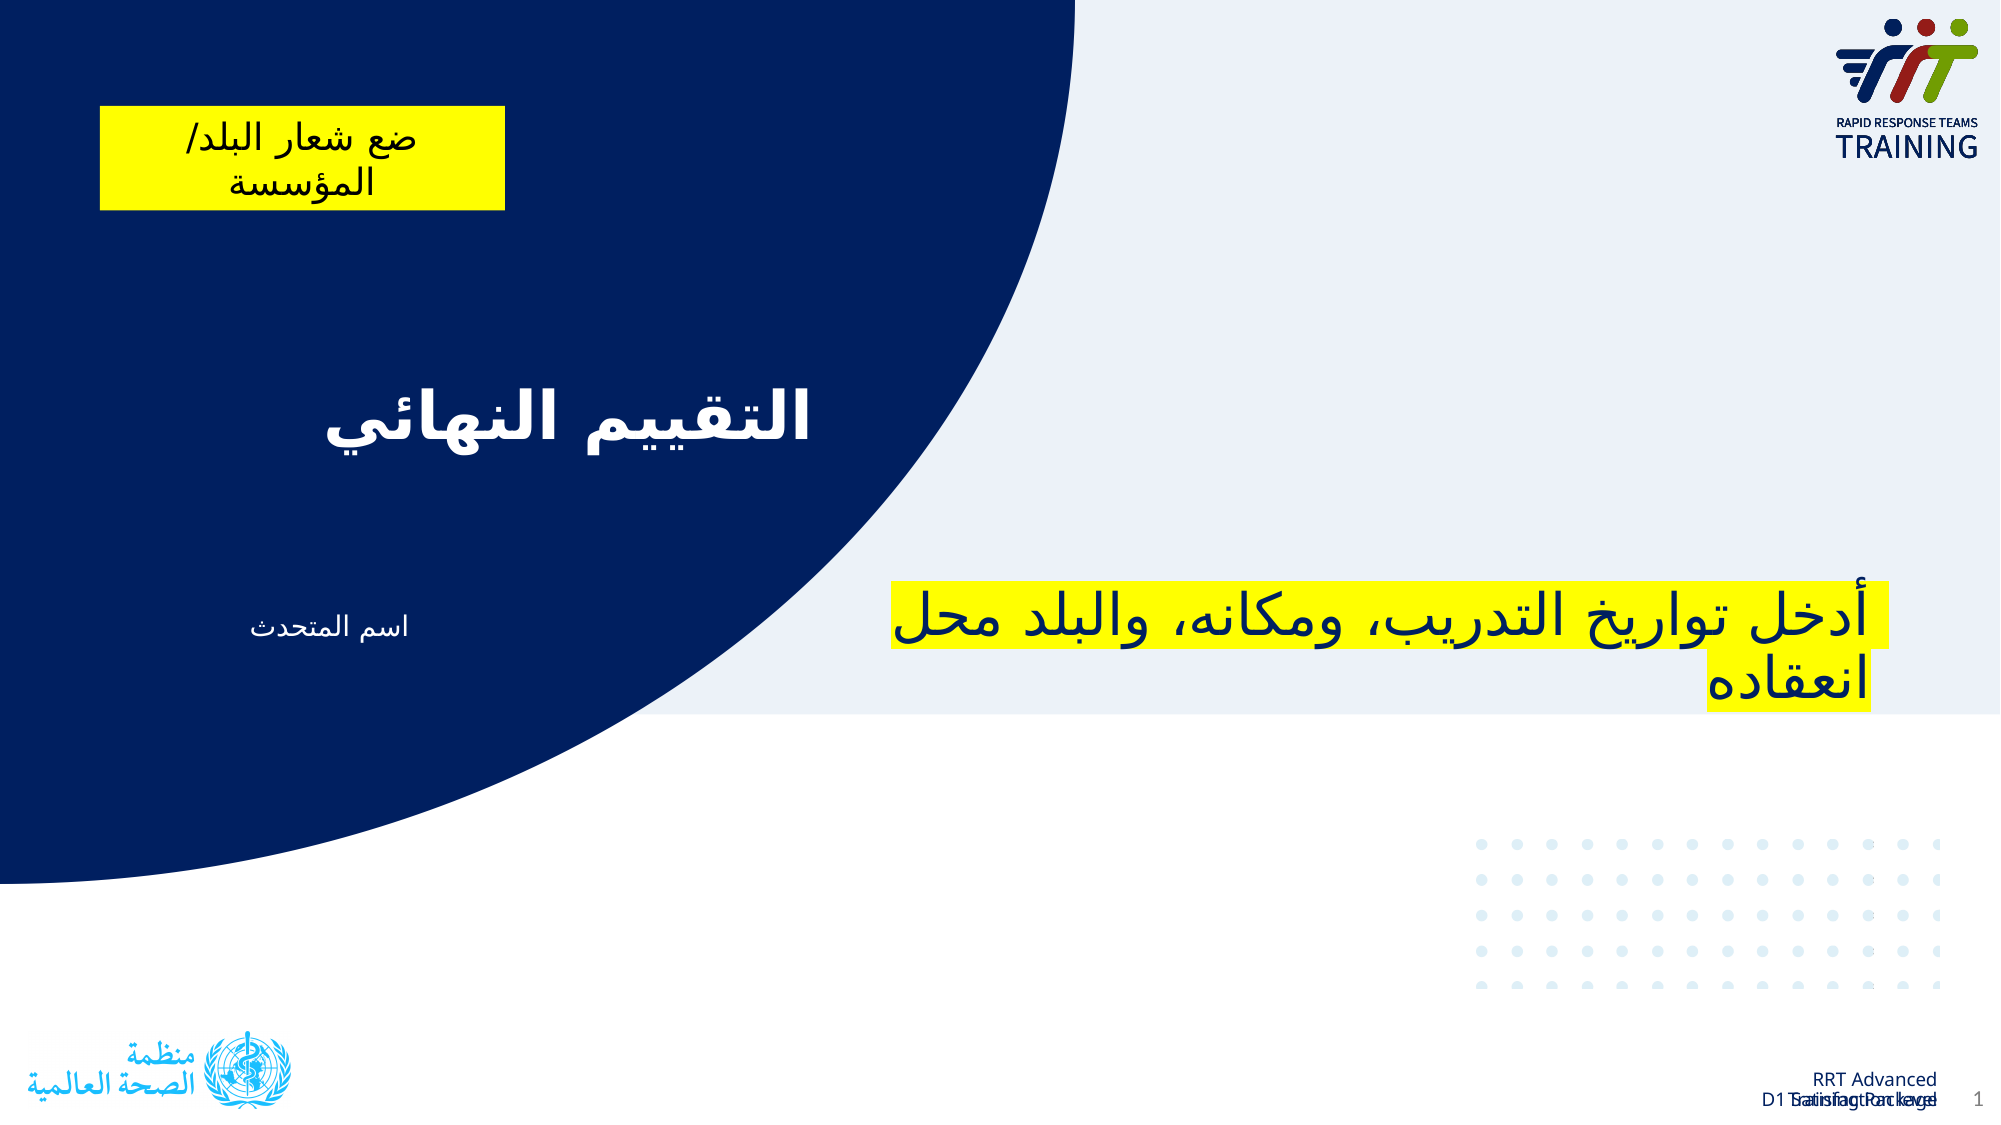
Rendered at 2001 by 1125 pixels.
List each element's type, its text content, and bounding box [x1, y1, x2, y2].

picture [0, 0, 1075, 884]
text_box ضع شعار البلد/ المؤسسة [99, 105, 505, 211]
picture [28, 1031, 291, 1109]
picture [1476, 839, 1940, 989]
picture [1835, 19, 1978, 167]
title التقييم النهائي [84, 259, 822, 657]
list أدخل تواريخ التدريب، ومكانه، والبلد محل انعقاده [786, 572, 1879, 724]
text_box اسم المتحدث [99, 562, 417, 656]
